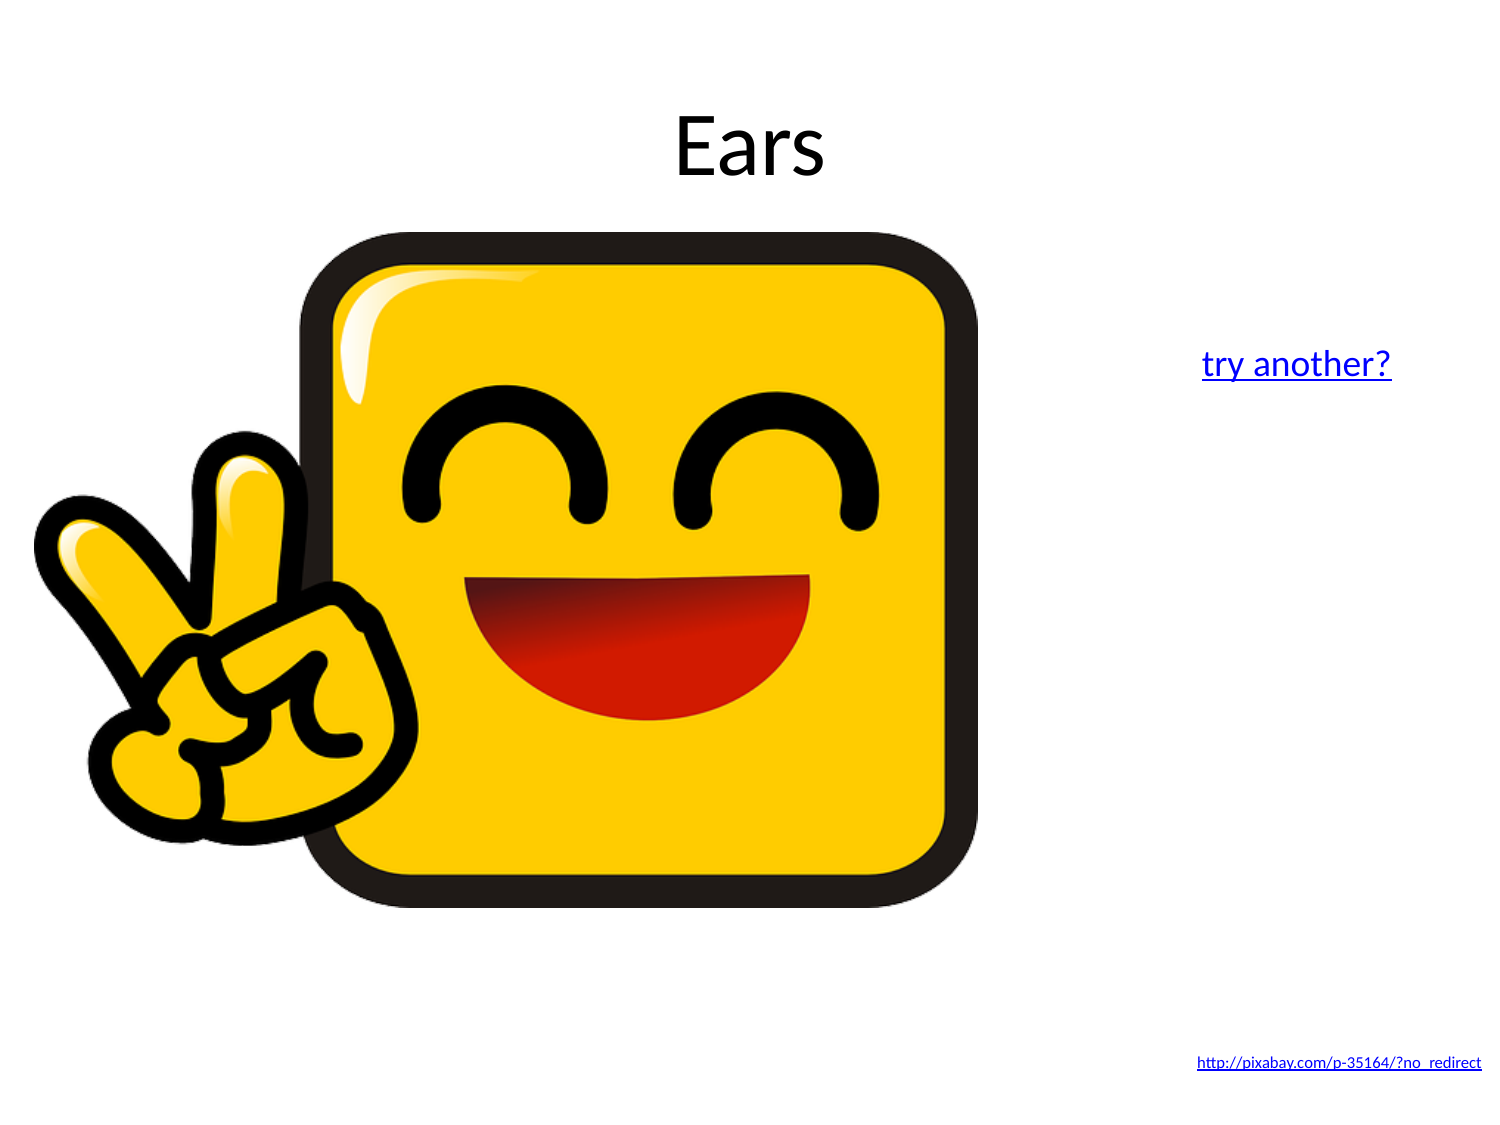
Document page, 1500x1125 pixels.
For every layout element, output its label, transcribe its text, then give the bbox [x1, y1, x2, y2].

text_box http://pixabay.com/p-35164/?no_redirect [1182, 1044, 1497, 1124]
text_box try another? [1187, 331, 1408, 391]
picture [34, 232, 978, 908]
title Ears [75, 45, 1425, 233]
